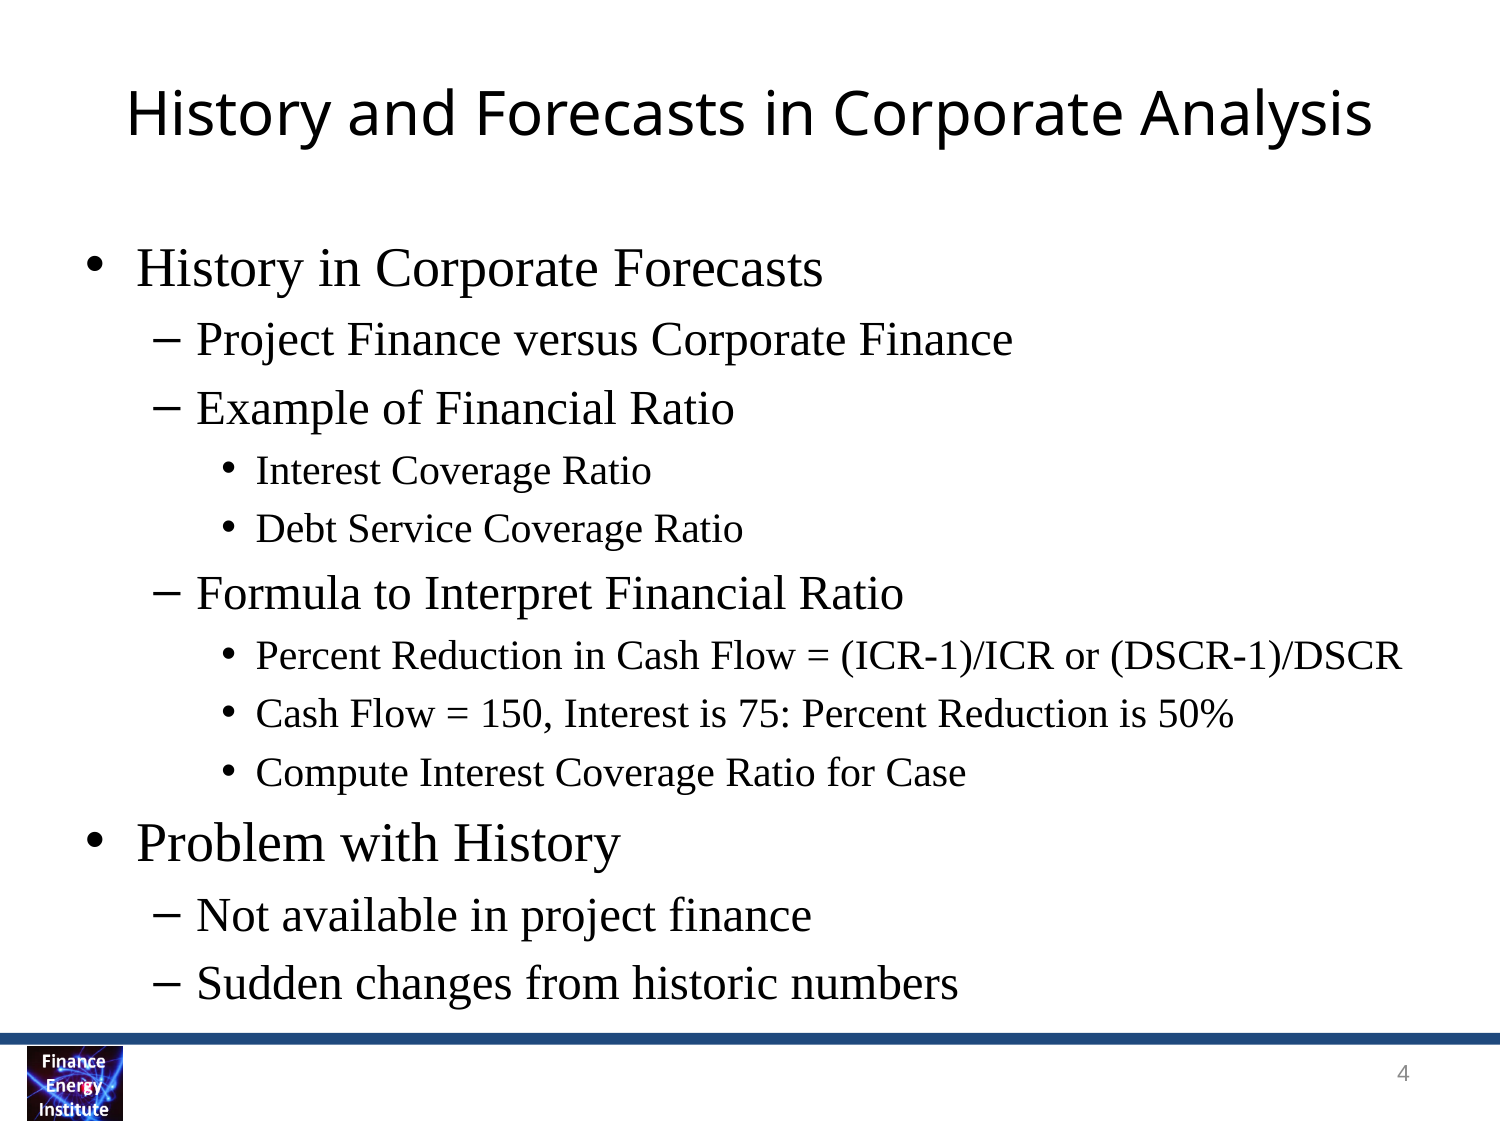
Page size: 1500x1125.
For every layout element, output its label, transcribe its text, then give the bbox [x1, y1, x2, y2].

list History in Corporate Forecasts Project Finance versus Corporate Finance Example of Financial Ratio Interest Coverage Ratio Debt Service Coverage Ratio Formula to Interpret Financial Ratio Percent Reduction in Cash Flow = (ICR-1)/ICR or (DSCR-1)/DSCR Cash Flow = 150, Interest is 75: Percent Reduction is 50% Compute Interest Coverage Ratio for Case Problem with History Not available in project finance Sudden changes from historic numbers [70, 222, 1430, 1032]
title History and Forecasts in Corporate Analysis [70, 56, 1430, 164]
slide_number 4 [1074, 1042, 1425, 1103]
picture [27, 1046, 123, 1121]
